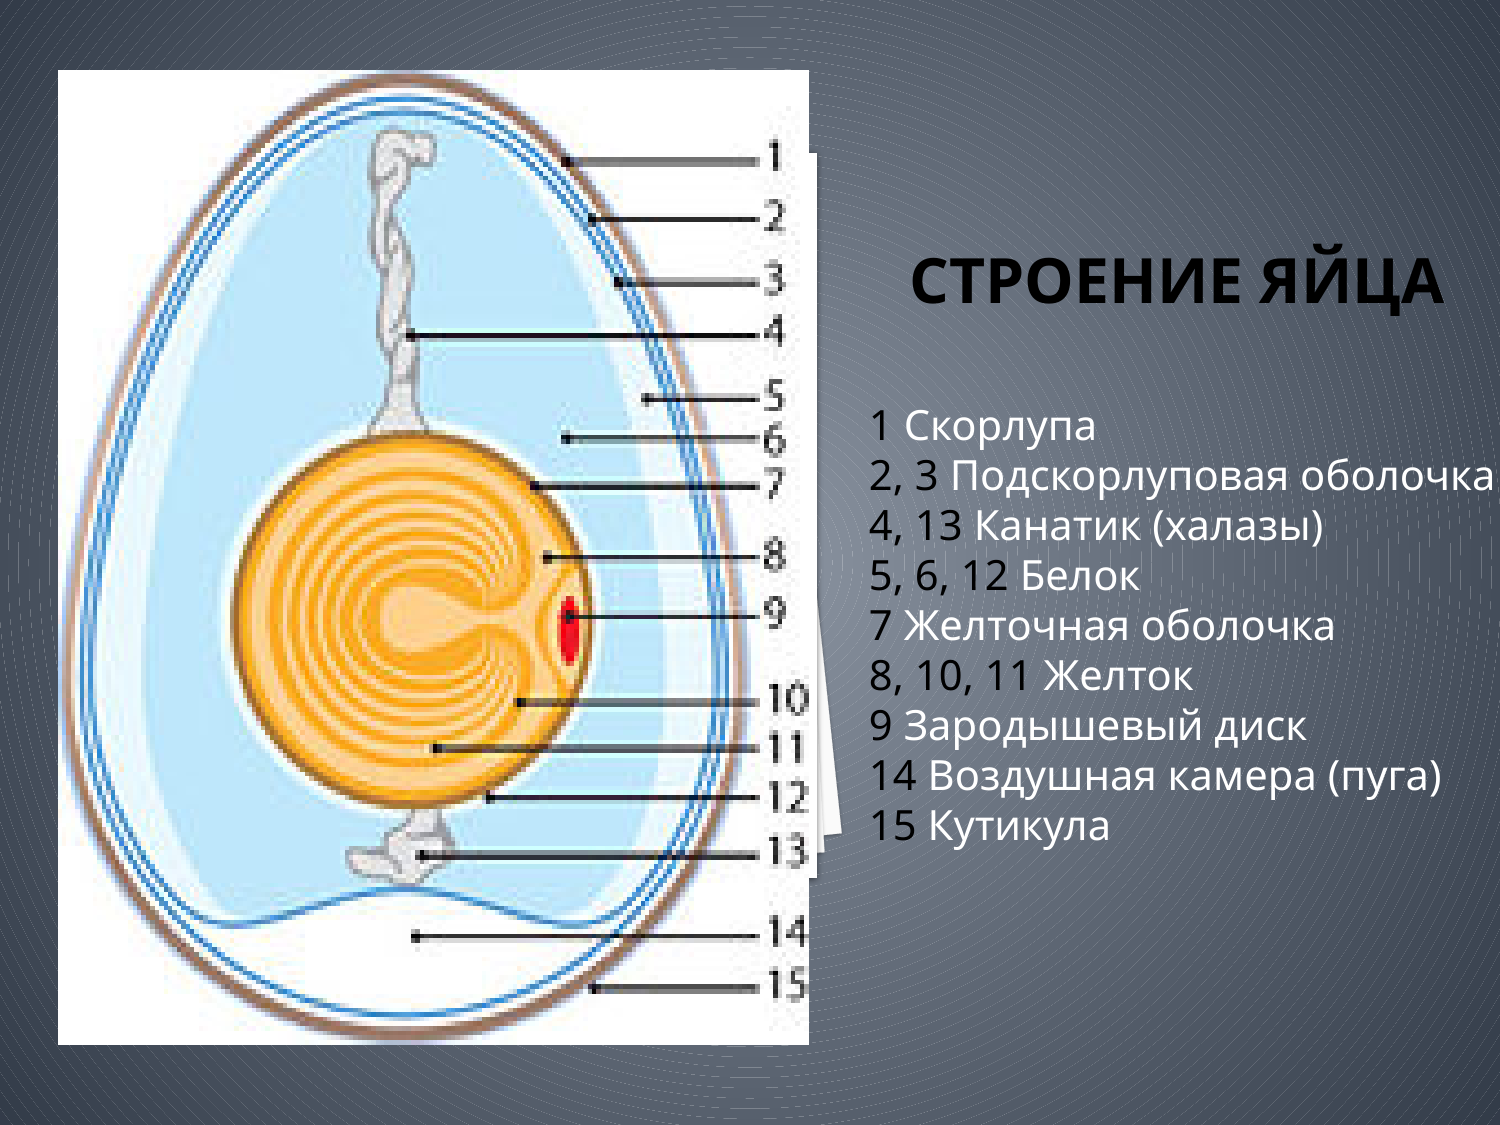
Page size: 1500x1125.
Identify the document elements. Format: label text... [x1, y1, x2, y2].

list 1 Скорлупа 2, 3 Подскорлуповая оболочка 4, 13 Канатик (халазы) 5, 6, 12 Белок 7 Желточная оболочка 8, 10, 11 Желток 9 Зародышевый диск 14 Воздушная камера (пуга) 15 Кутикула [855, 398, 1500, 1079]
title Строение яйца [902, 140, 1465, 317]
picture [58, 69, 809, 1046]
